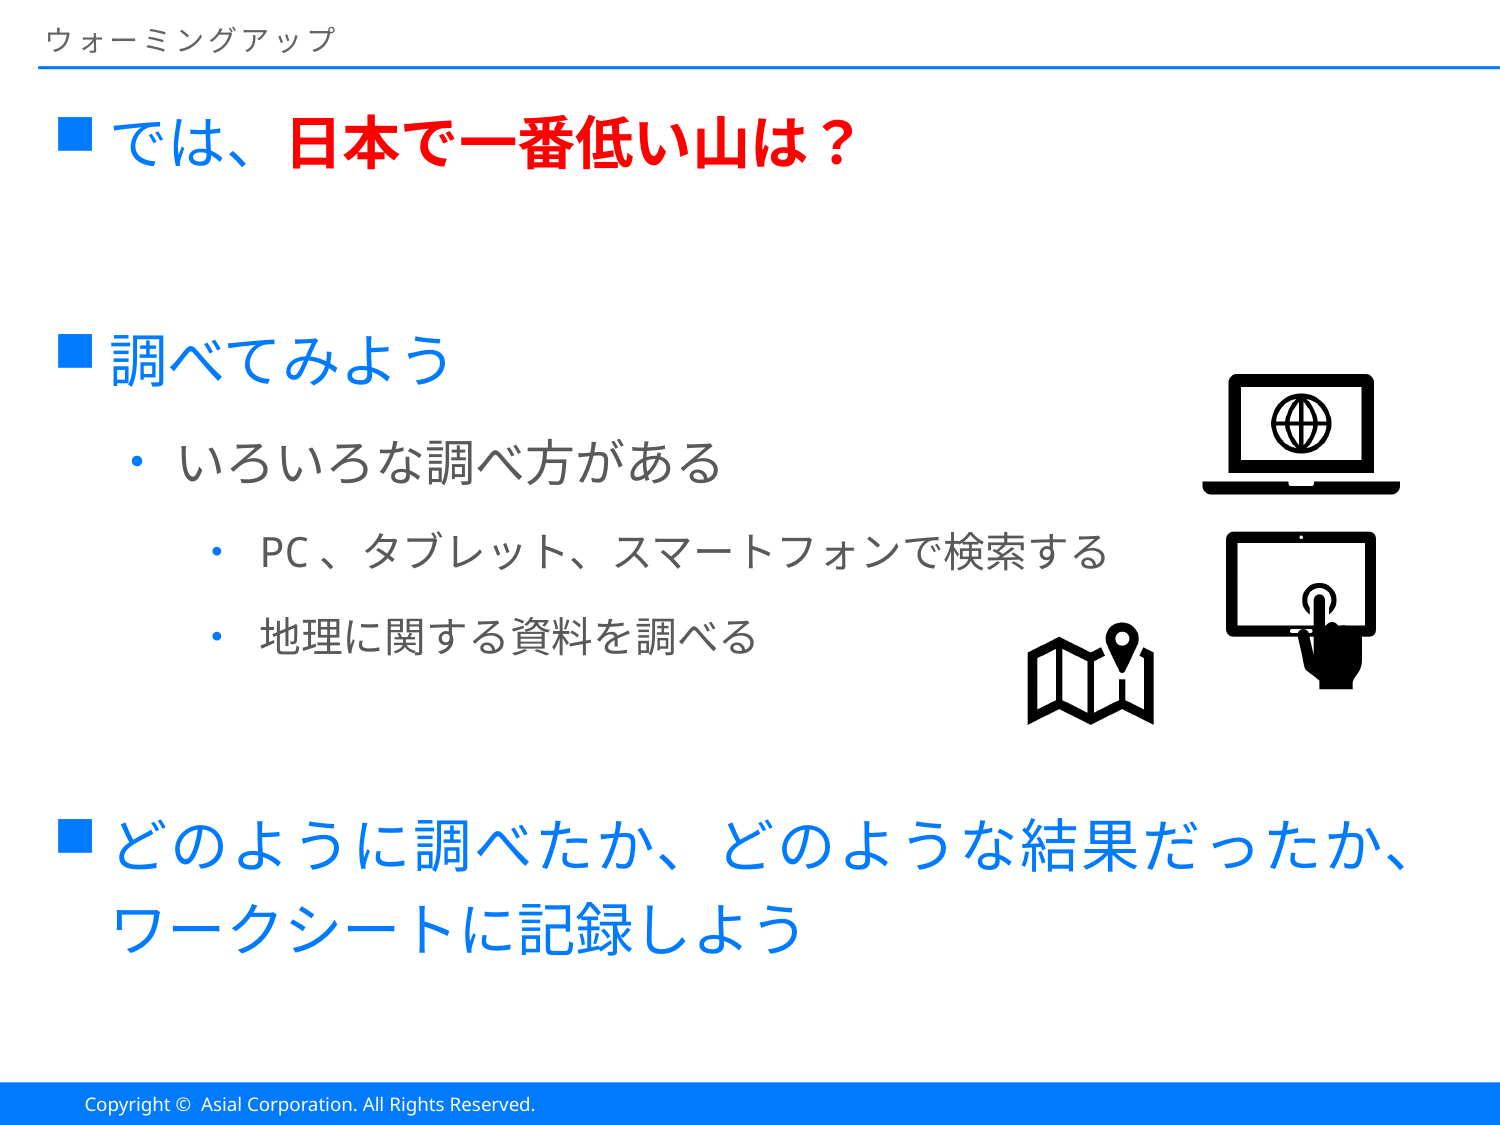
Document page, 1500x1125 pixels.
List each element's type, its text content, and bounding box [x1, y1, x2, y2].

picture [1198, 330, 1404, 698]
picture [1014, 598, 1166, 749]
list では、日本で一番低い山は？ 調べてみよう いろいろな調べ方がある PC、タブレット、スマートフォンで検索する 地理に関する資料を調べる どのように調べたか、どのような結果だったか、ワークシートに記録しよう [38, 84, 1459, 988]
title ウォーミングアップ [29, 7, 1223, 72]
